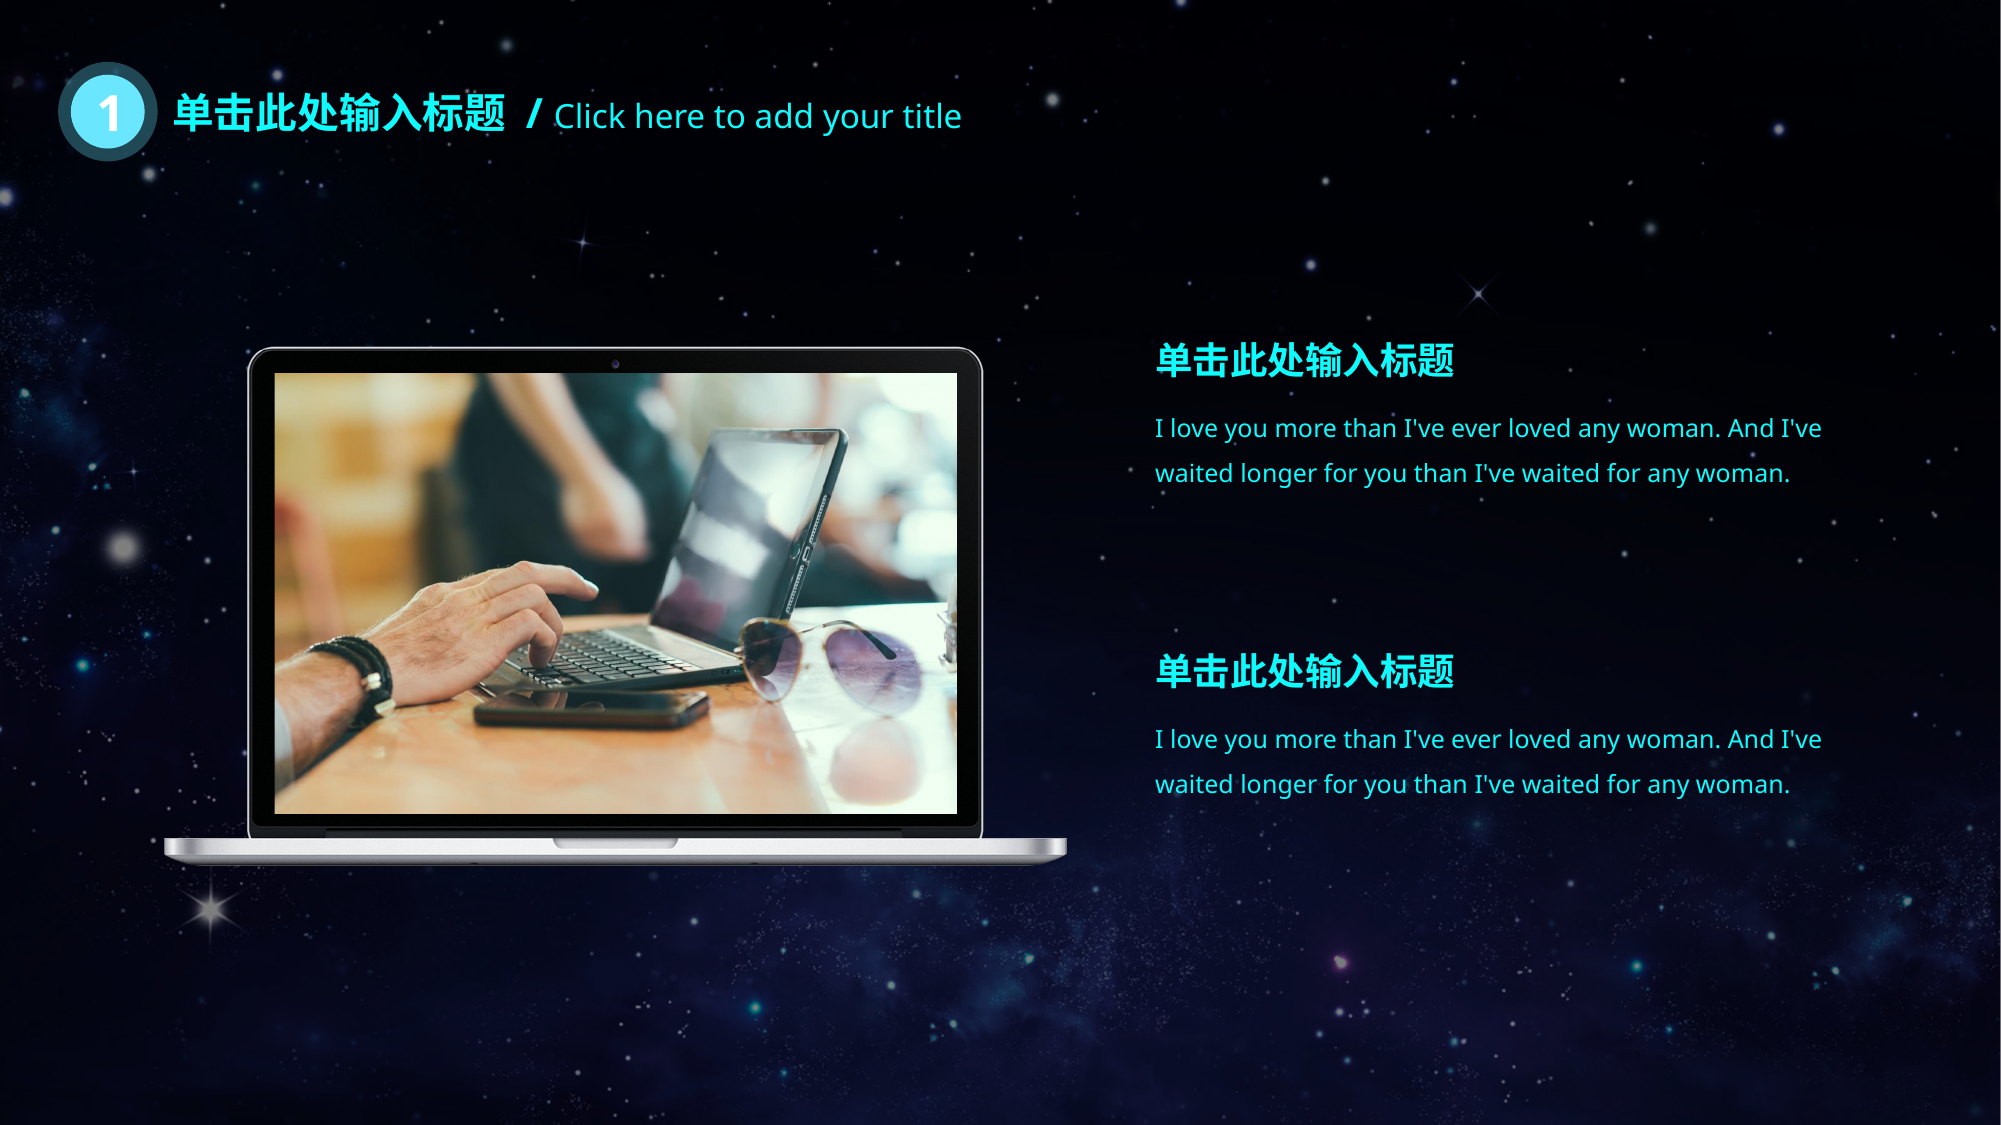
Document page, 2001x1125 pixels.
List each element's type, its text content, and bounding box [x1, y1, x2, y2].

text_box 单击此处输入标题 [1140, 640, 1533, 700]
picture [0, 0, 2001, 1125]
text_box 单击此处输入标题 [1140, 329, 1533, 390]
text_box I love you more than I've ever loved any woman. And I've waited longer for you than I've waited for any woman. [1140, 700, 1849, 806]
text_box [58, 61, 158, 162]
text_box 单击此处输入标题 / Click here to add your title [158, 78, 1017, 144]
text_box I love you more than I've ever loved any woman. And I've waited longer for you than I've waited for any woman. [1140, 390, 1849, 495]
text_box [145, 329, 1087, 892]
